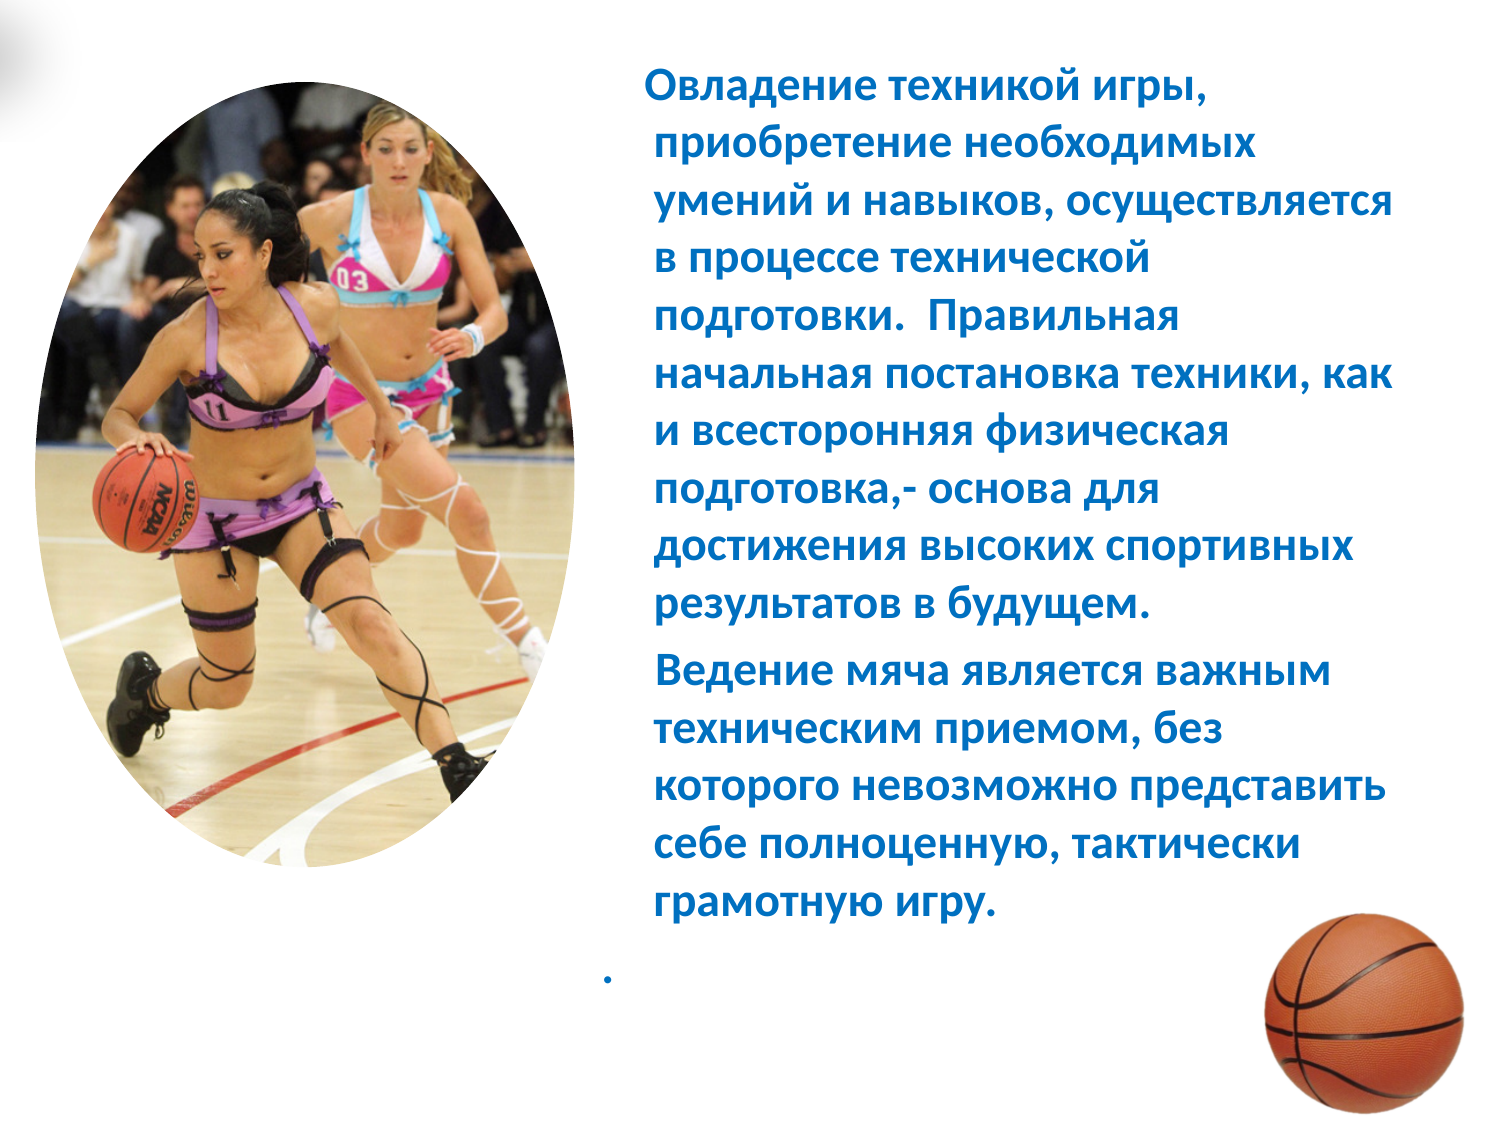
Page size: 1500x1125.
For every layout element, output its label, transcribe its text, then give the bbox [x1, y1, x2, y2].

picture [34, 81, 575, 868]
list Овладение техникой игры, приобретение необходимых умений и навыков, осуществляется в процессе технической подготовки. Правильная начальная постановка техники, как и всесторонняя физическая подготовка,- основа для достижения высоких спортивных результатов в будущем. Ведение мяча является важным техническим приемом, без которого невозможно представить себе полноценную, тактически грамотную игру. . [586, 44, 1425, 1005]
picture [1253, 902, 1477, 1125]
